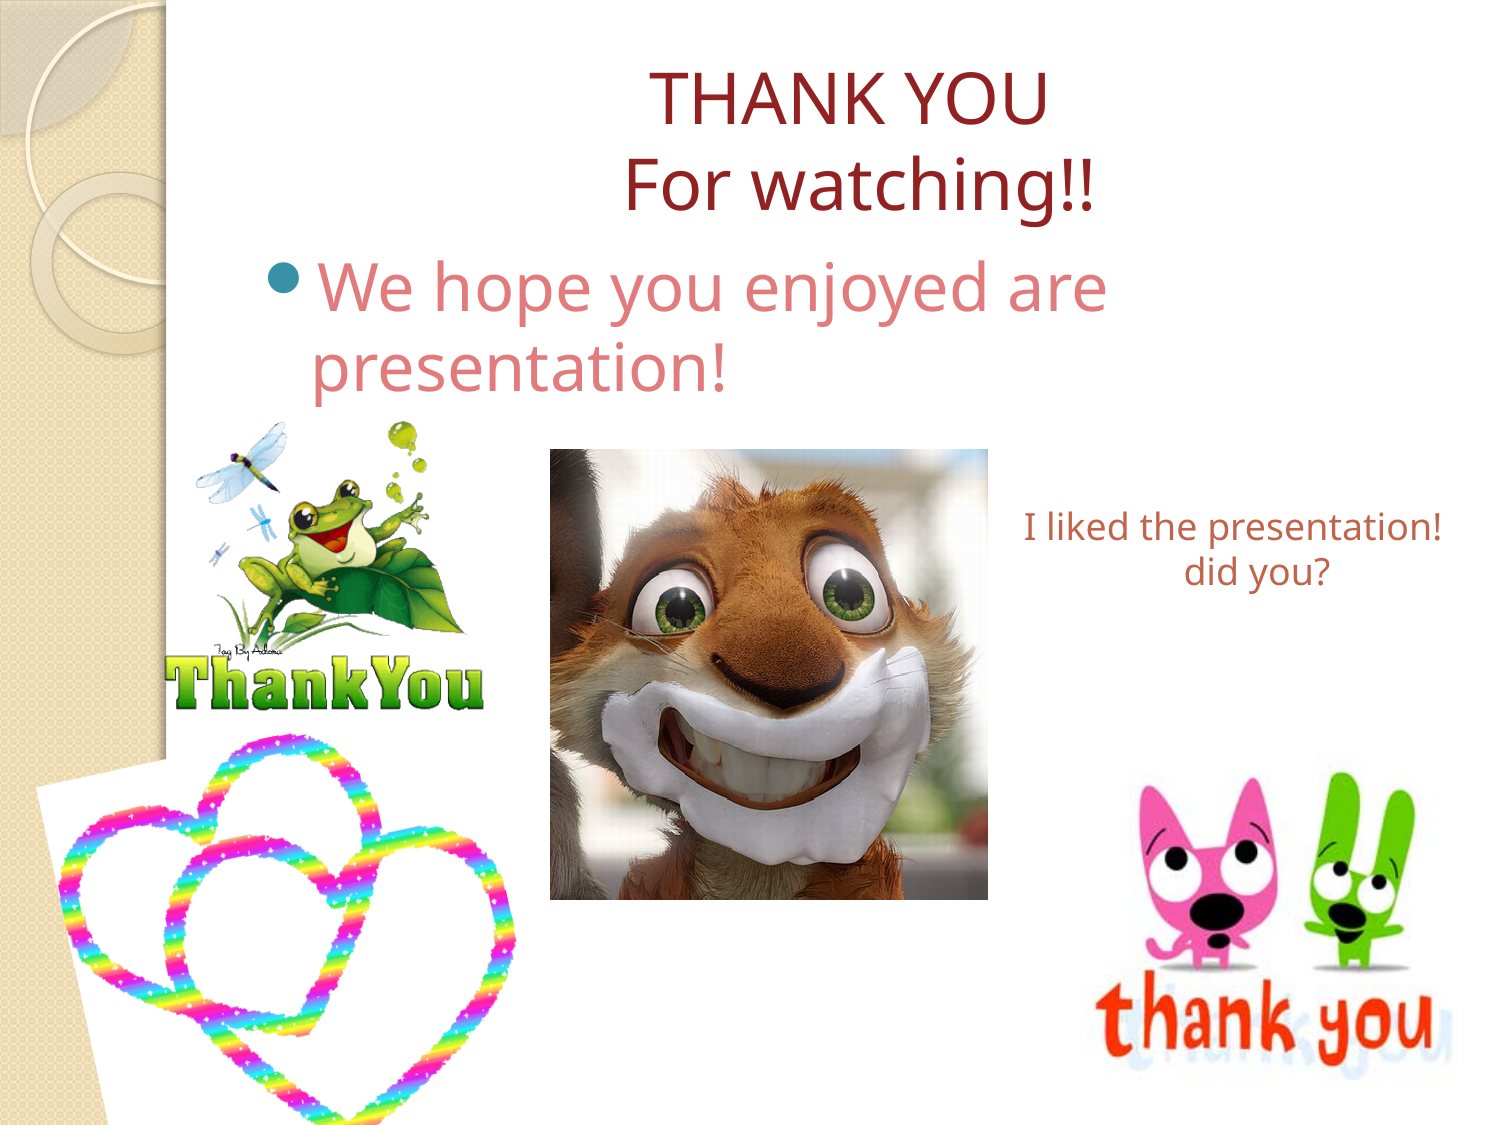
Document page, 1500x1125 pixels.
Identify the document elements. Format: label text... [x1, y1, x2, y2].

list We hope you enjoyed are presentation! [235, 237, 1466, 1025]
picture [550, 449, 988, 901]
title THANK YOU For watching!! [235, 45, 1466, 233]
text_box I liked the presentation! did you? [1009, 495, 1458, 601]
picture [37, 399, 550, 1125]
picture [1036, 751, 1476, 1086]
